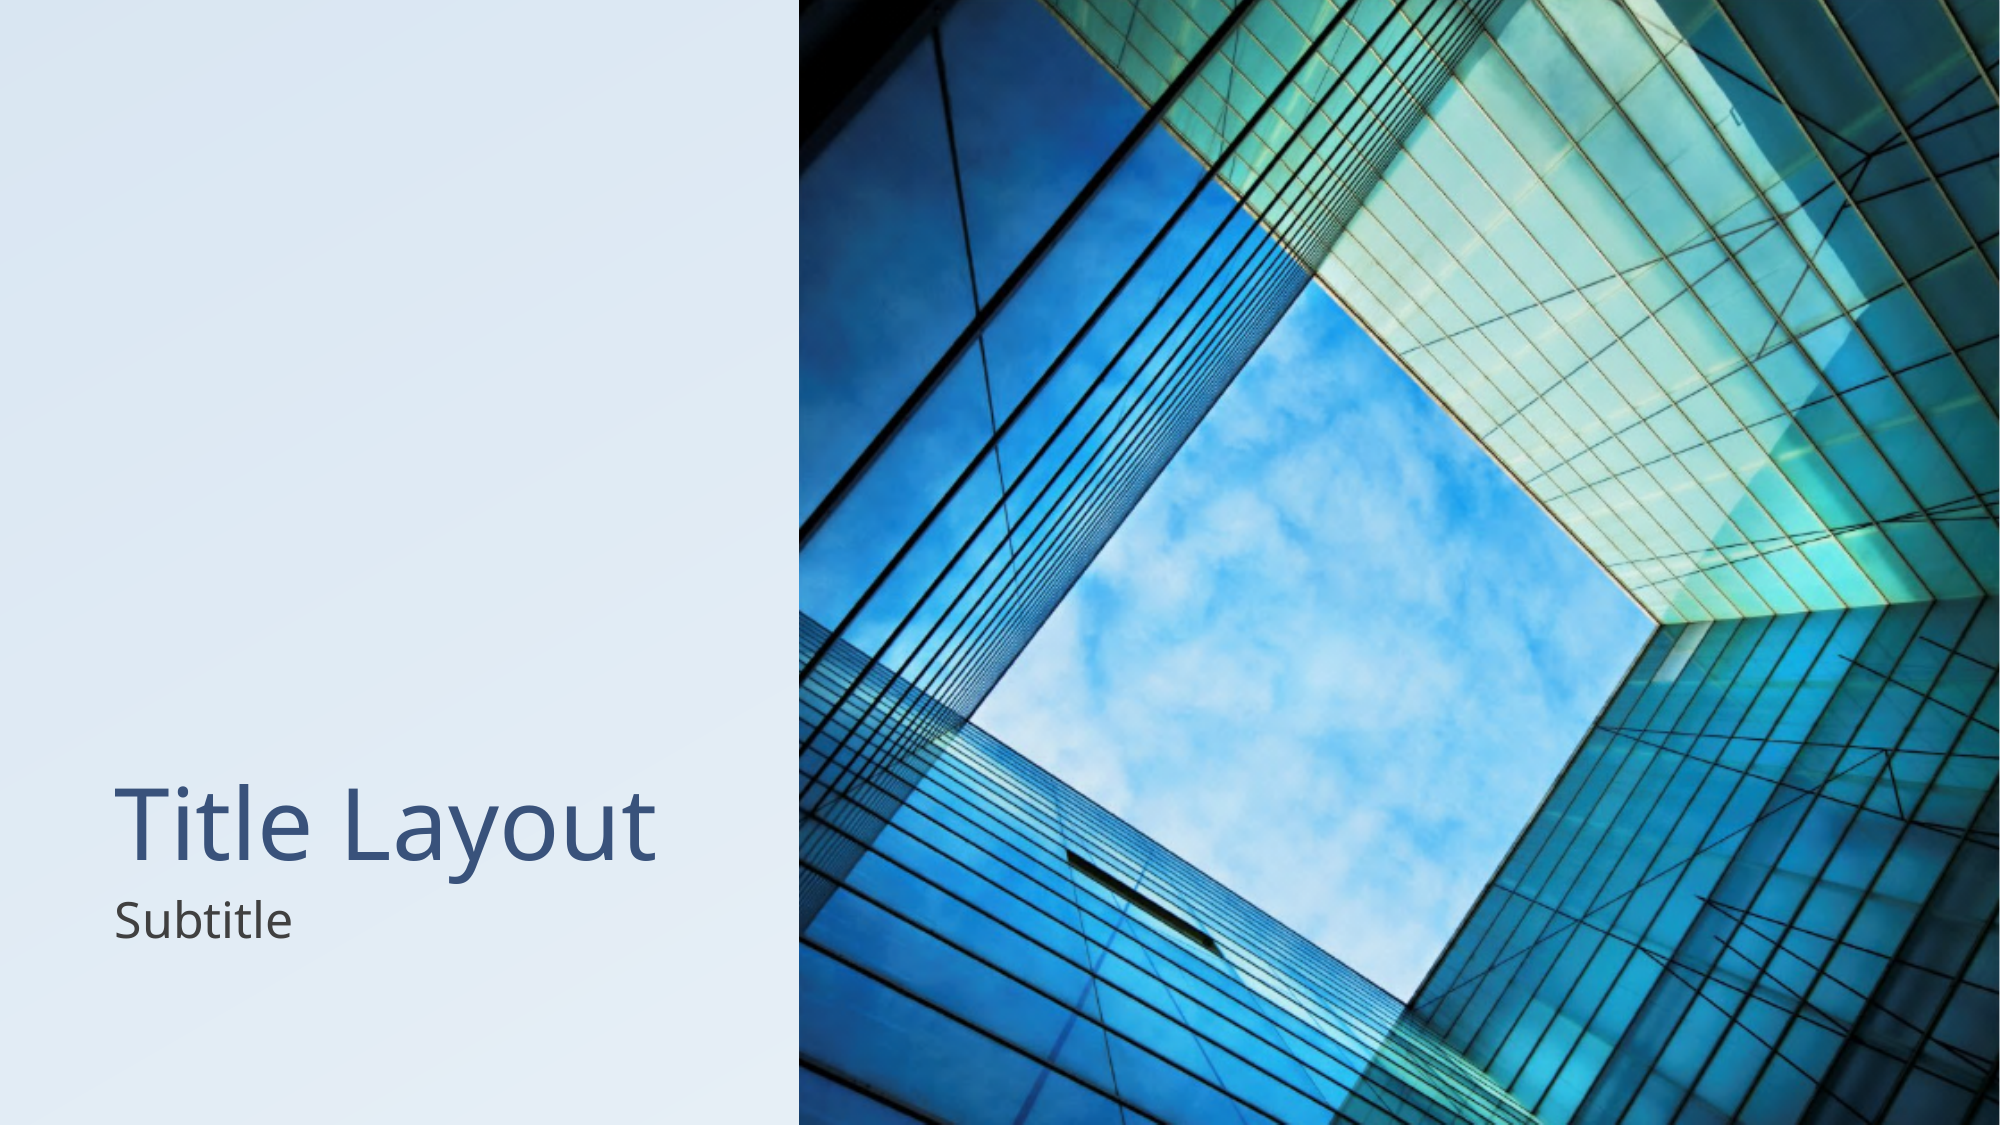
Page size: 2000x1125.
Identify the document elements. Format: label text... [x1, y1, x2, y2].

title Title Layout [99, 112, 750, 887]
subtitle Subtitle [99, 887, 750, 1013]
picture [799, 0, 2000, 1125]
